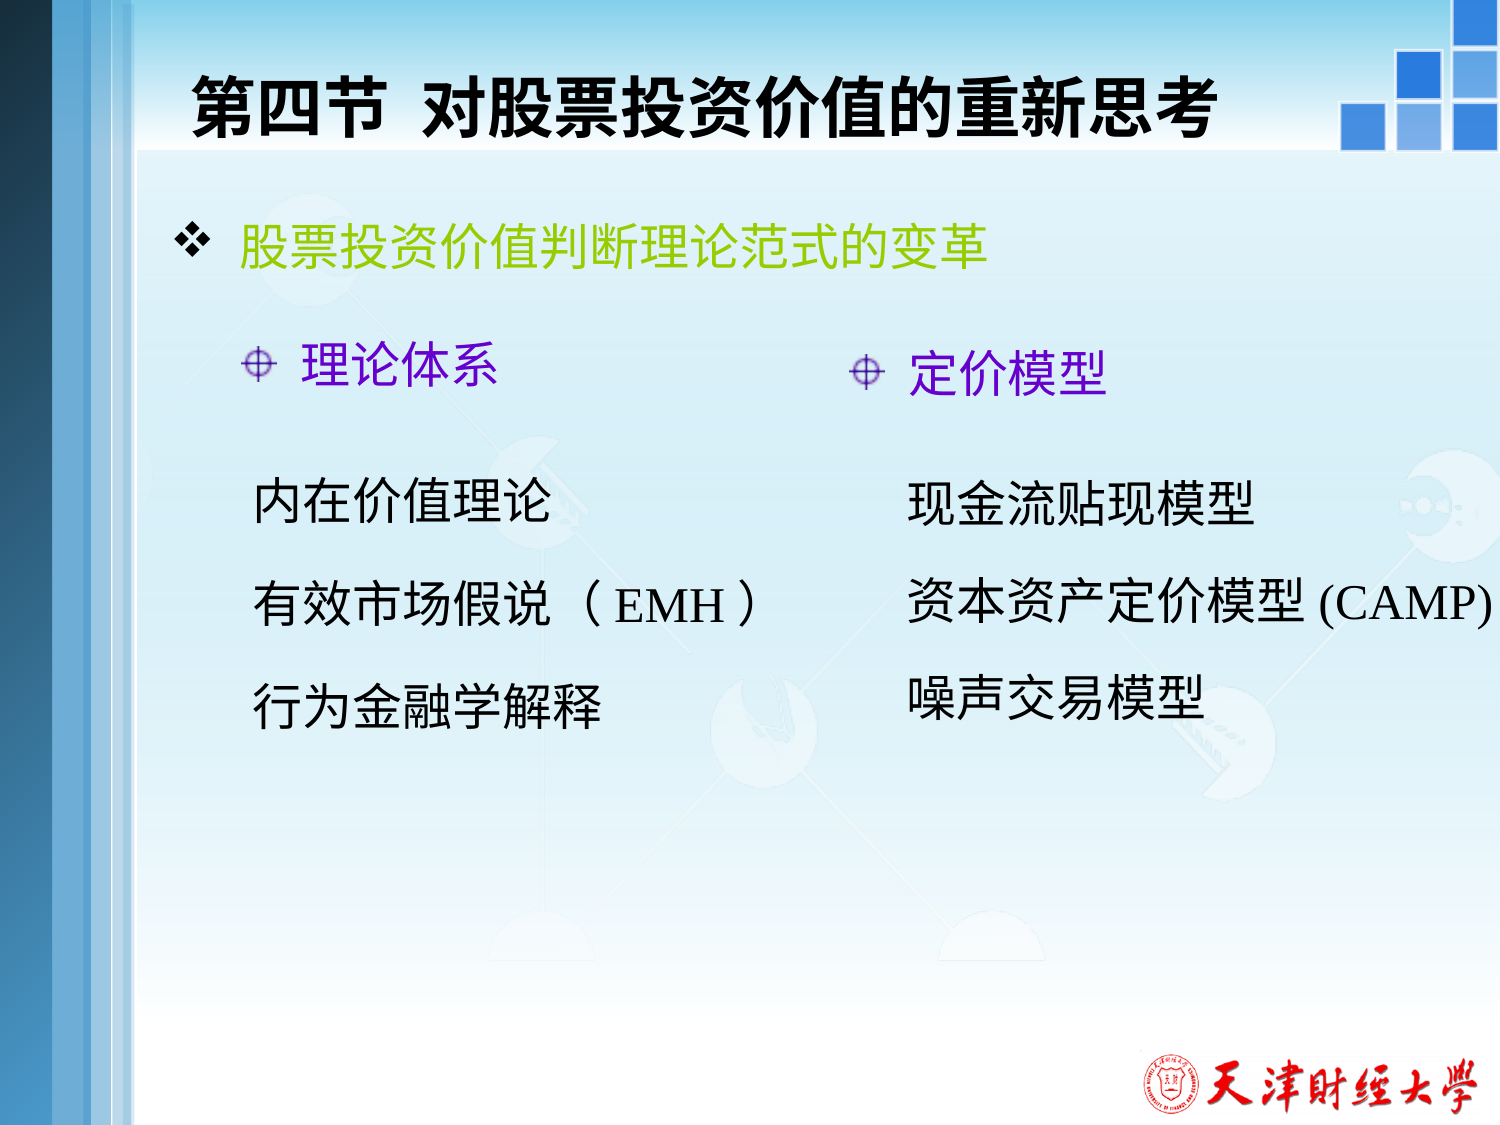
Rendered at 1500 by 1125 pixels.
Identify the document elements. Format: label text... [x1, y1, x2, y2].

text_box 现金流贴现模型 资本资产定价模型(CAMP) 噪声交易模型 [891, 453, 1500, 734]
text_box 股票投资价值判断理论范式的变革 [155, 207, 1164, 283]
text_box 定价模型 [834, 335, 1235, 410]
text_box 理论体系 [227, 326, 516, 401]
picture [1131, 1049, 1500, 1119]
title 第四节 对股票投资价值的重新思考 [174, 75, 1353, 138]
picture [132, 150, 1500, 965]
text_box 内在价值理论 有效市场假说（EMH） 行为金融学解释 [237, 444, 821, 743]
